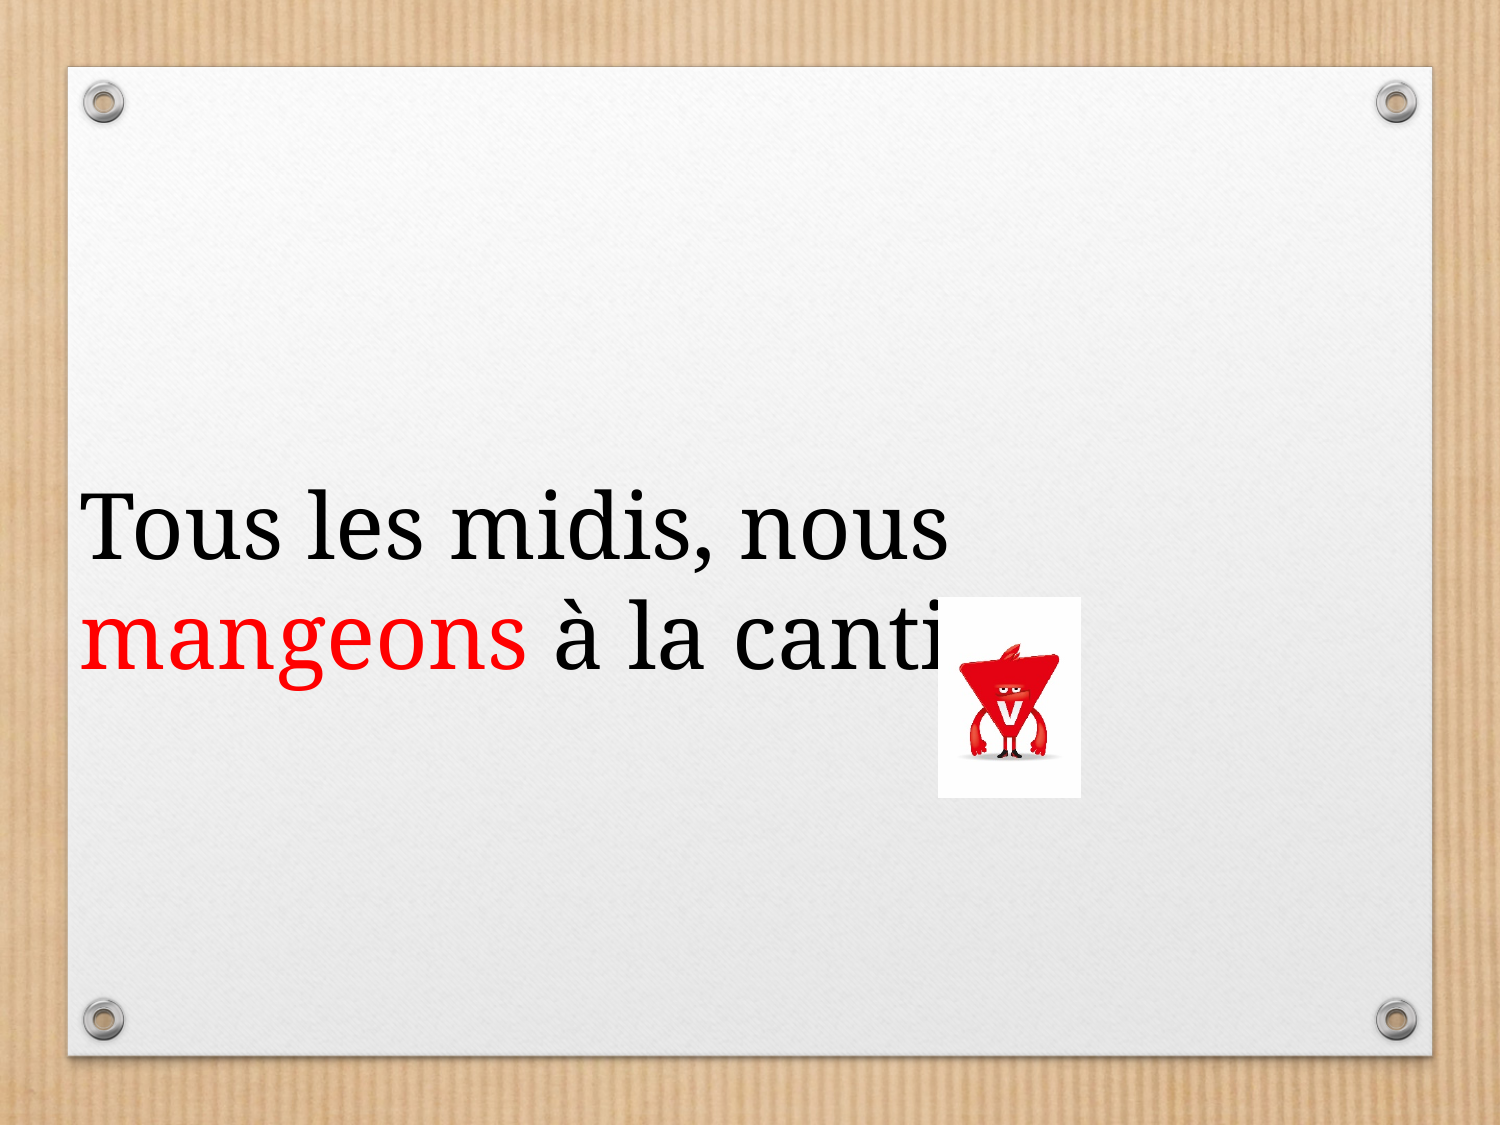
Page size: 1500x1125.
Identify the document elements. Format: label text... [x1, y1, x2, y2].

picture [0, 0, 1500, 1125]
text_box Tous les midis, nous mangeons à la cantine. [64, 460, 1436, 696]
